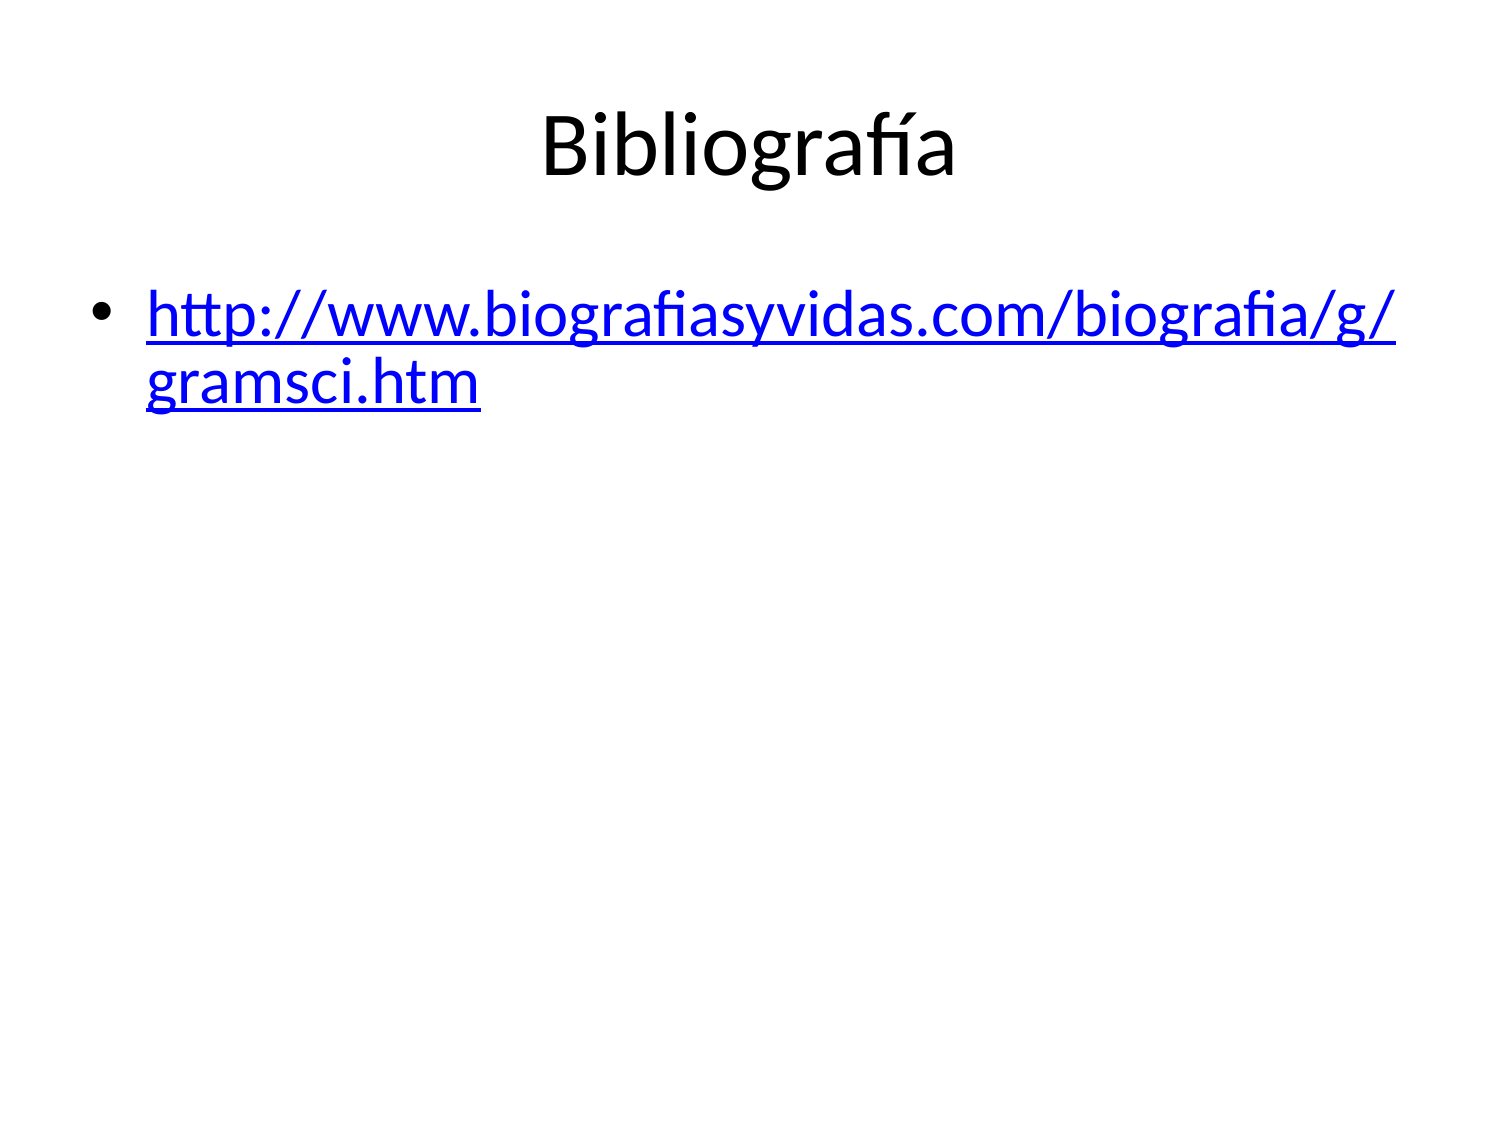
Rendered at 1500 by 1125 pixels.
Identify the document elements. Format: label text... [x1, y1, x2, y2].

title Bibliografía [75, 45, 1425, 233]
list http://www.biografiasyvidas.com/biografia/g/gramsci.htm [75, 262, 1425, 1005]
